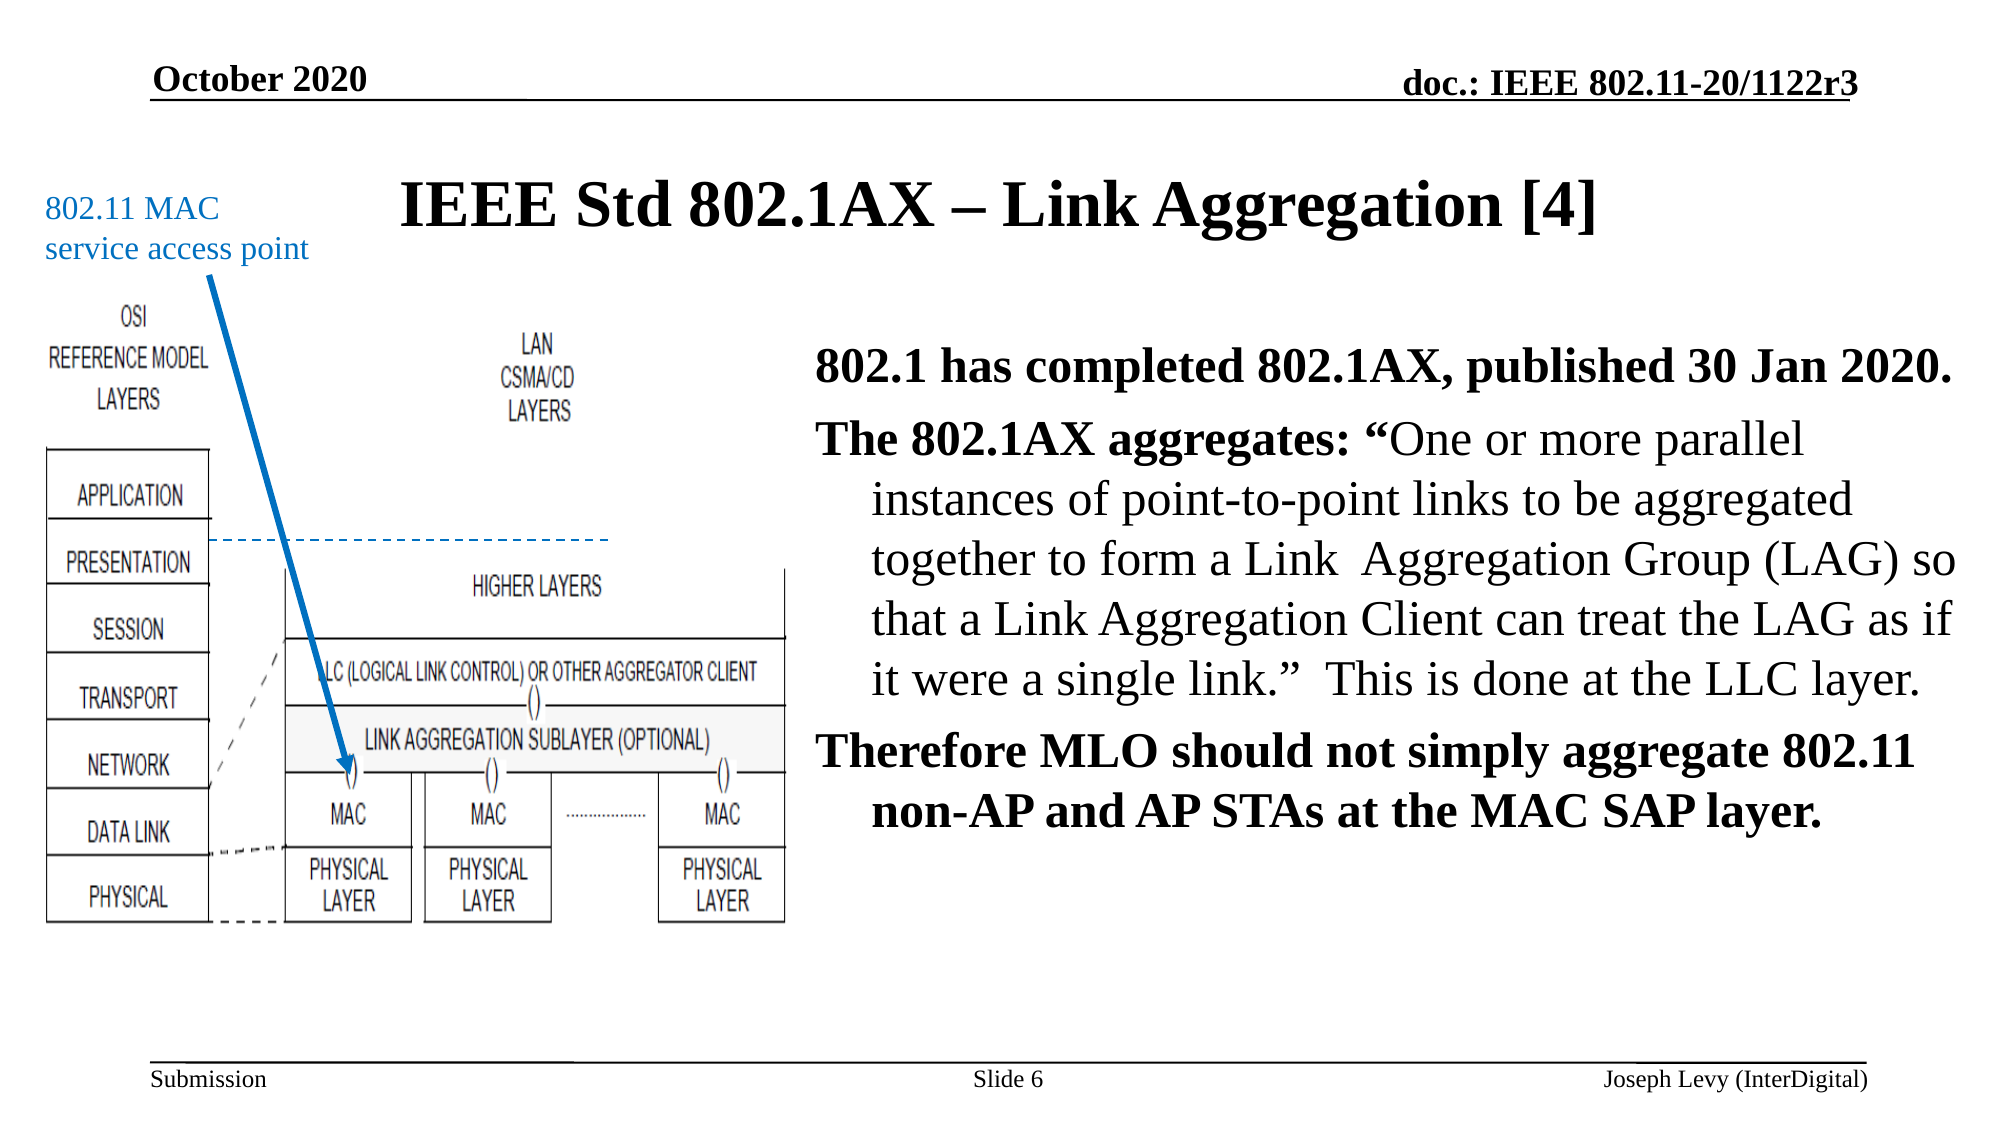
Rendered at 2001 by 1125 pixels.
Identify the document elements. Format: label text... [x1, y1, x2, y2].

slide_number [152, 54, 563, 100]
slide_number Slide 6 [950, 1061, 1067, 1123]
text_box 802.11 MAC service access point [30, 178, 333, 273]
picture [2, 274, 863, 1005]
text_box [208, 274, 351, 776]
footer Joseph Levy (InterDigital) [1171, 1061, 1869, 1093]
title IEEE Std 802.1AX – Link Aggregation [4] [149, 112, 1850, 288]
list 802.1 has completed 802.1AX, published 30 Jan 2020. The 802.1AX aggregates: “One or more parallel instances of point-to-point links to be aggregated together to form a Link Aggregation Group (LAG) so that a Link Aggregation Client can treat the LAG as if it were a single link.” This is done at the LLC layer. Therefore MLO should not simply aggregate 802.11 non-AP and AP STAs at the MAC SAP layer. [866, 324, 1976, 1000]
